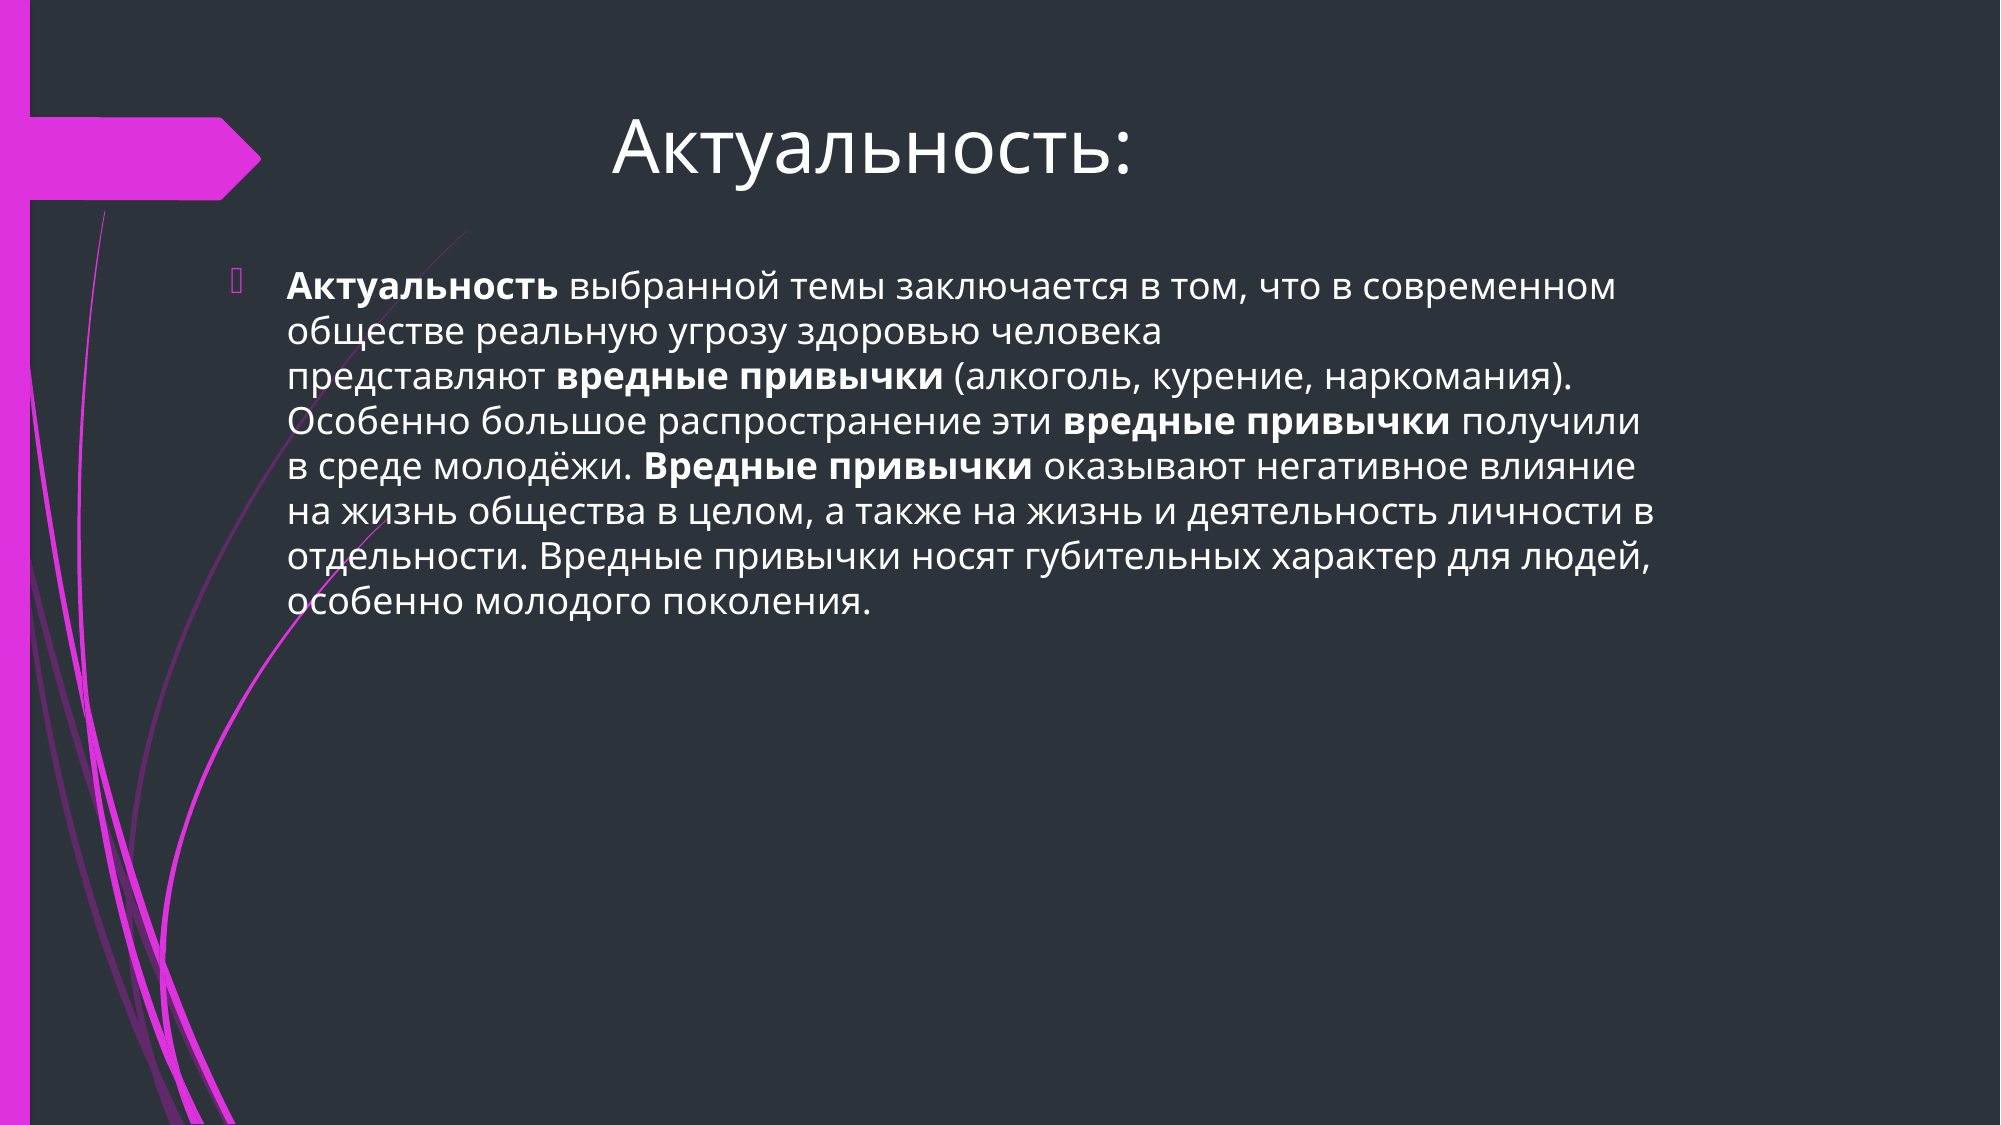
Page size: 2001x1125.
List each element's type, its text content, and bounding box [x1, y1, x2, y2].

title Актуальность: [597, 91, 2000, 302]
list Актуальность выбранной темы заключается в том, что в современном обществе реальную угрозу здоровью человека представляют вредные привычки (алкоголь, курение, наркомания). Особенно большое распространение эти вредные привычки получили в среде молодёжи. Вредные привычки оказывают негативное влияние на жизнь общества в целом, а также на жизнь и деятельность личности в отдельности. Вредные привычки носят губительных характер для людей, особенно молодого поколения. [215, 254, 1678, 875]
